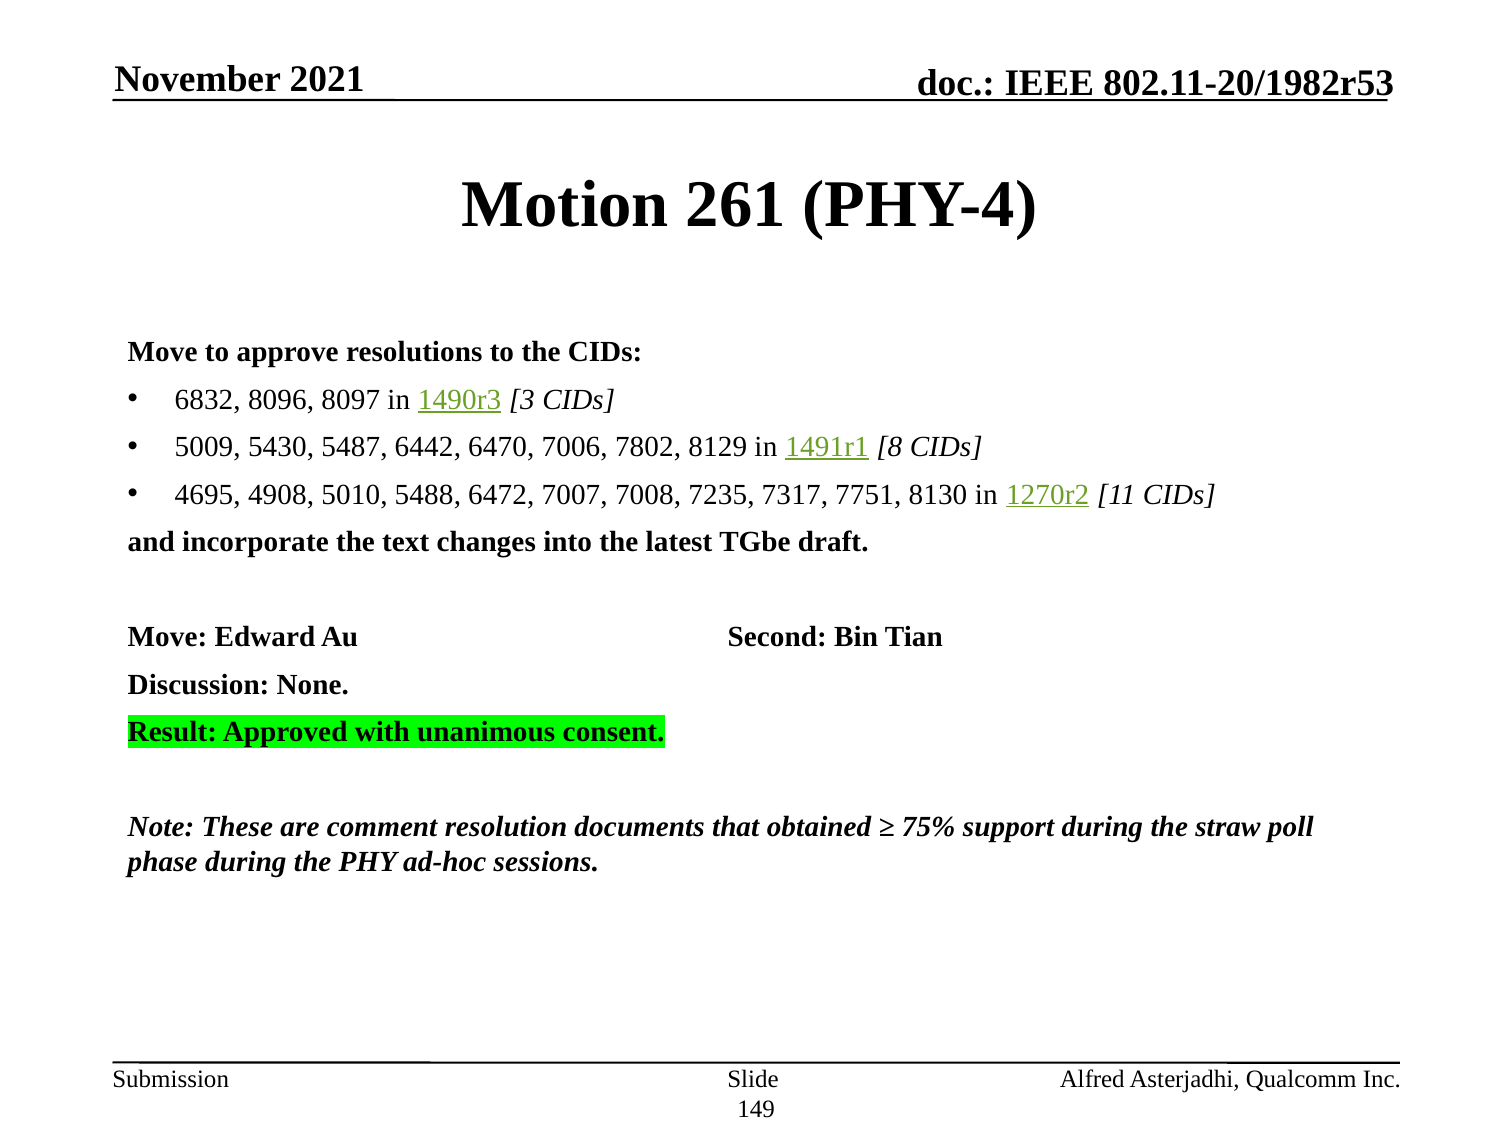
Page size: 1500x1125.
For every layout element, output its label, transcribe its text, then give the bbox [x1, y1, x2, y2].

slide_number Slide 149 [712, 1061, 800, 1123]
title Motion 261 (PHY-4) [112, 112, 1388, 288]
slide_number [114, 54, 423, 100]
footer Alfred Asterjadhi, Qualcomm Inc. [878, 1061, 1402, 1093]
list Move to approve resolutions to the CIDs: 6832, 8096, 8097 in 1490r3 [3 CIDs] 5009, 5430, 5487, 6442, 6470, 7006, 7802, 8129 in 1491r1 [8 CIDs] 4695, 4908, 5010, 5488, 6472, 7007, 7008, 7235, 7317, 7751, 8130 in 1270r2 [11 CIDs] and incorporate the text changes into the latest TGbe draft. Move: Edward Au Second: Bin Tian Discussion: None. Result: Approved with unanimous consent. Note: These are comment resolution documents that obtained ≥ 75% support during the straw poll phase during the PHY ad-hoc sessions. [112, 324, 1388, 1063]
